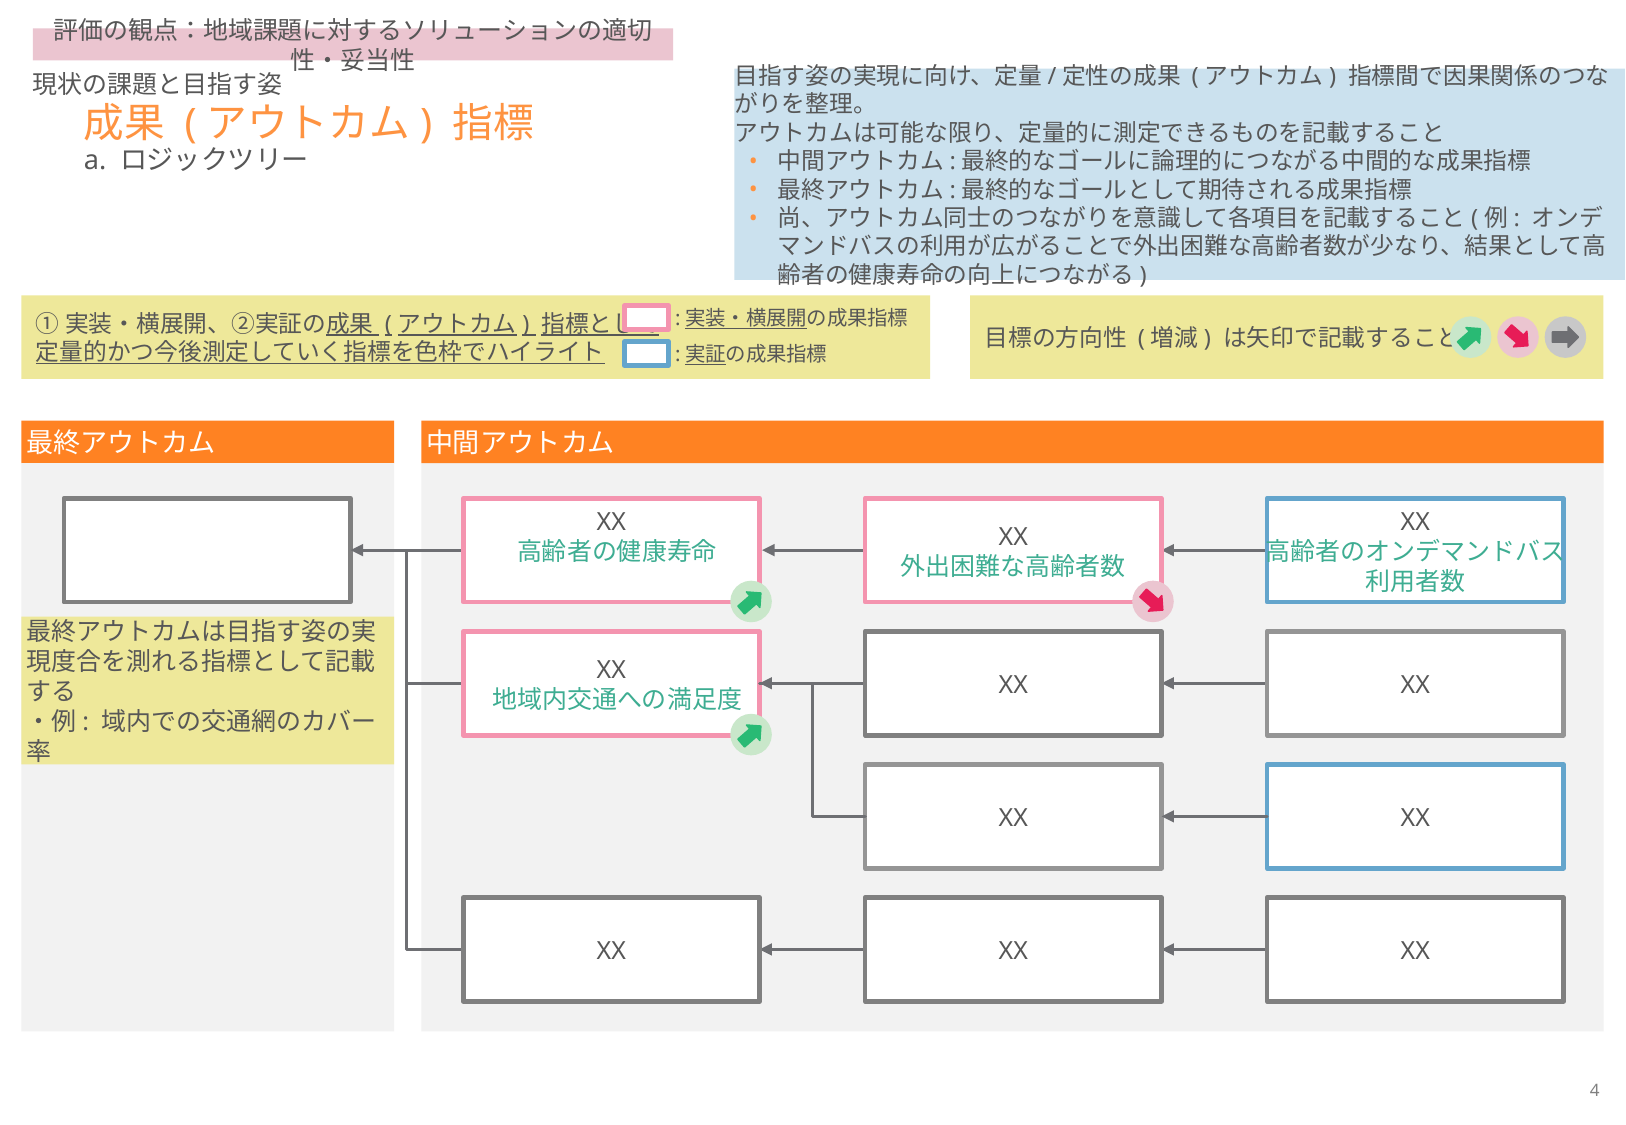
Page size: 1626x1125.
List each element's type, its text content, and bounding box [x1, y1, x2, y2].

text_box 評価の観点：地域課題に対するソリューションの適切性・妥当性 [32, 27, 674, 61]
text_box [21, 295, 1604, 1032]
text_box 目指す姿の実現に向け、定量/定性の成果 (アウトカム) 指標間で因果関係のつながりを整理。 アウトカムは可能な限り、定量的に測定できるものを記載すること 中間アウトカム:最終的なゴールに論理的につながる中間的な成果指標 最終アウトカム:最終的なゴールとして期待される成果指標 尚、アウトカム同士のつながりを意識して各項目を記載すること(例: オンデマンドバスの利用が広がることで外出困難な高齢者数が少なり、結果として高齢者の健康寿命の向上につながる) [734, 68, 1625, 281]
text_box 現状の課題と目指す姿 [32, 70, 1509, 96]
title 成果 (アウトカム) 指標 a. ロジックツリー [83, 102, 1542, 176]
